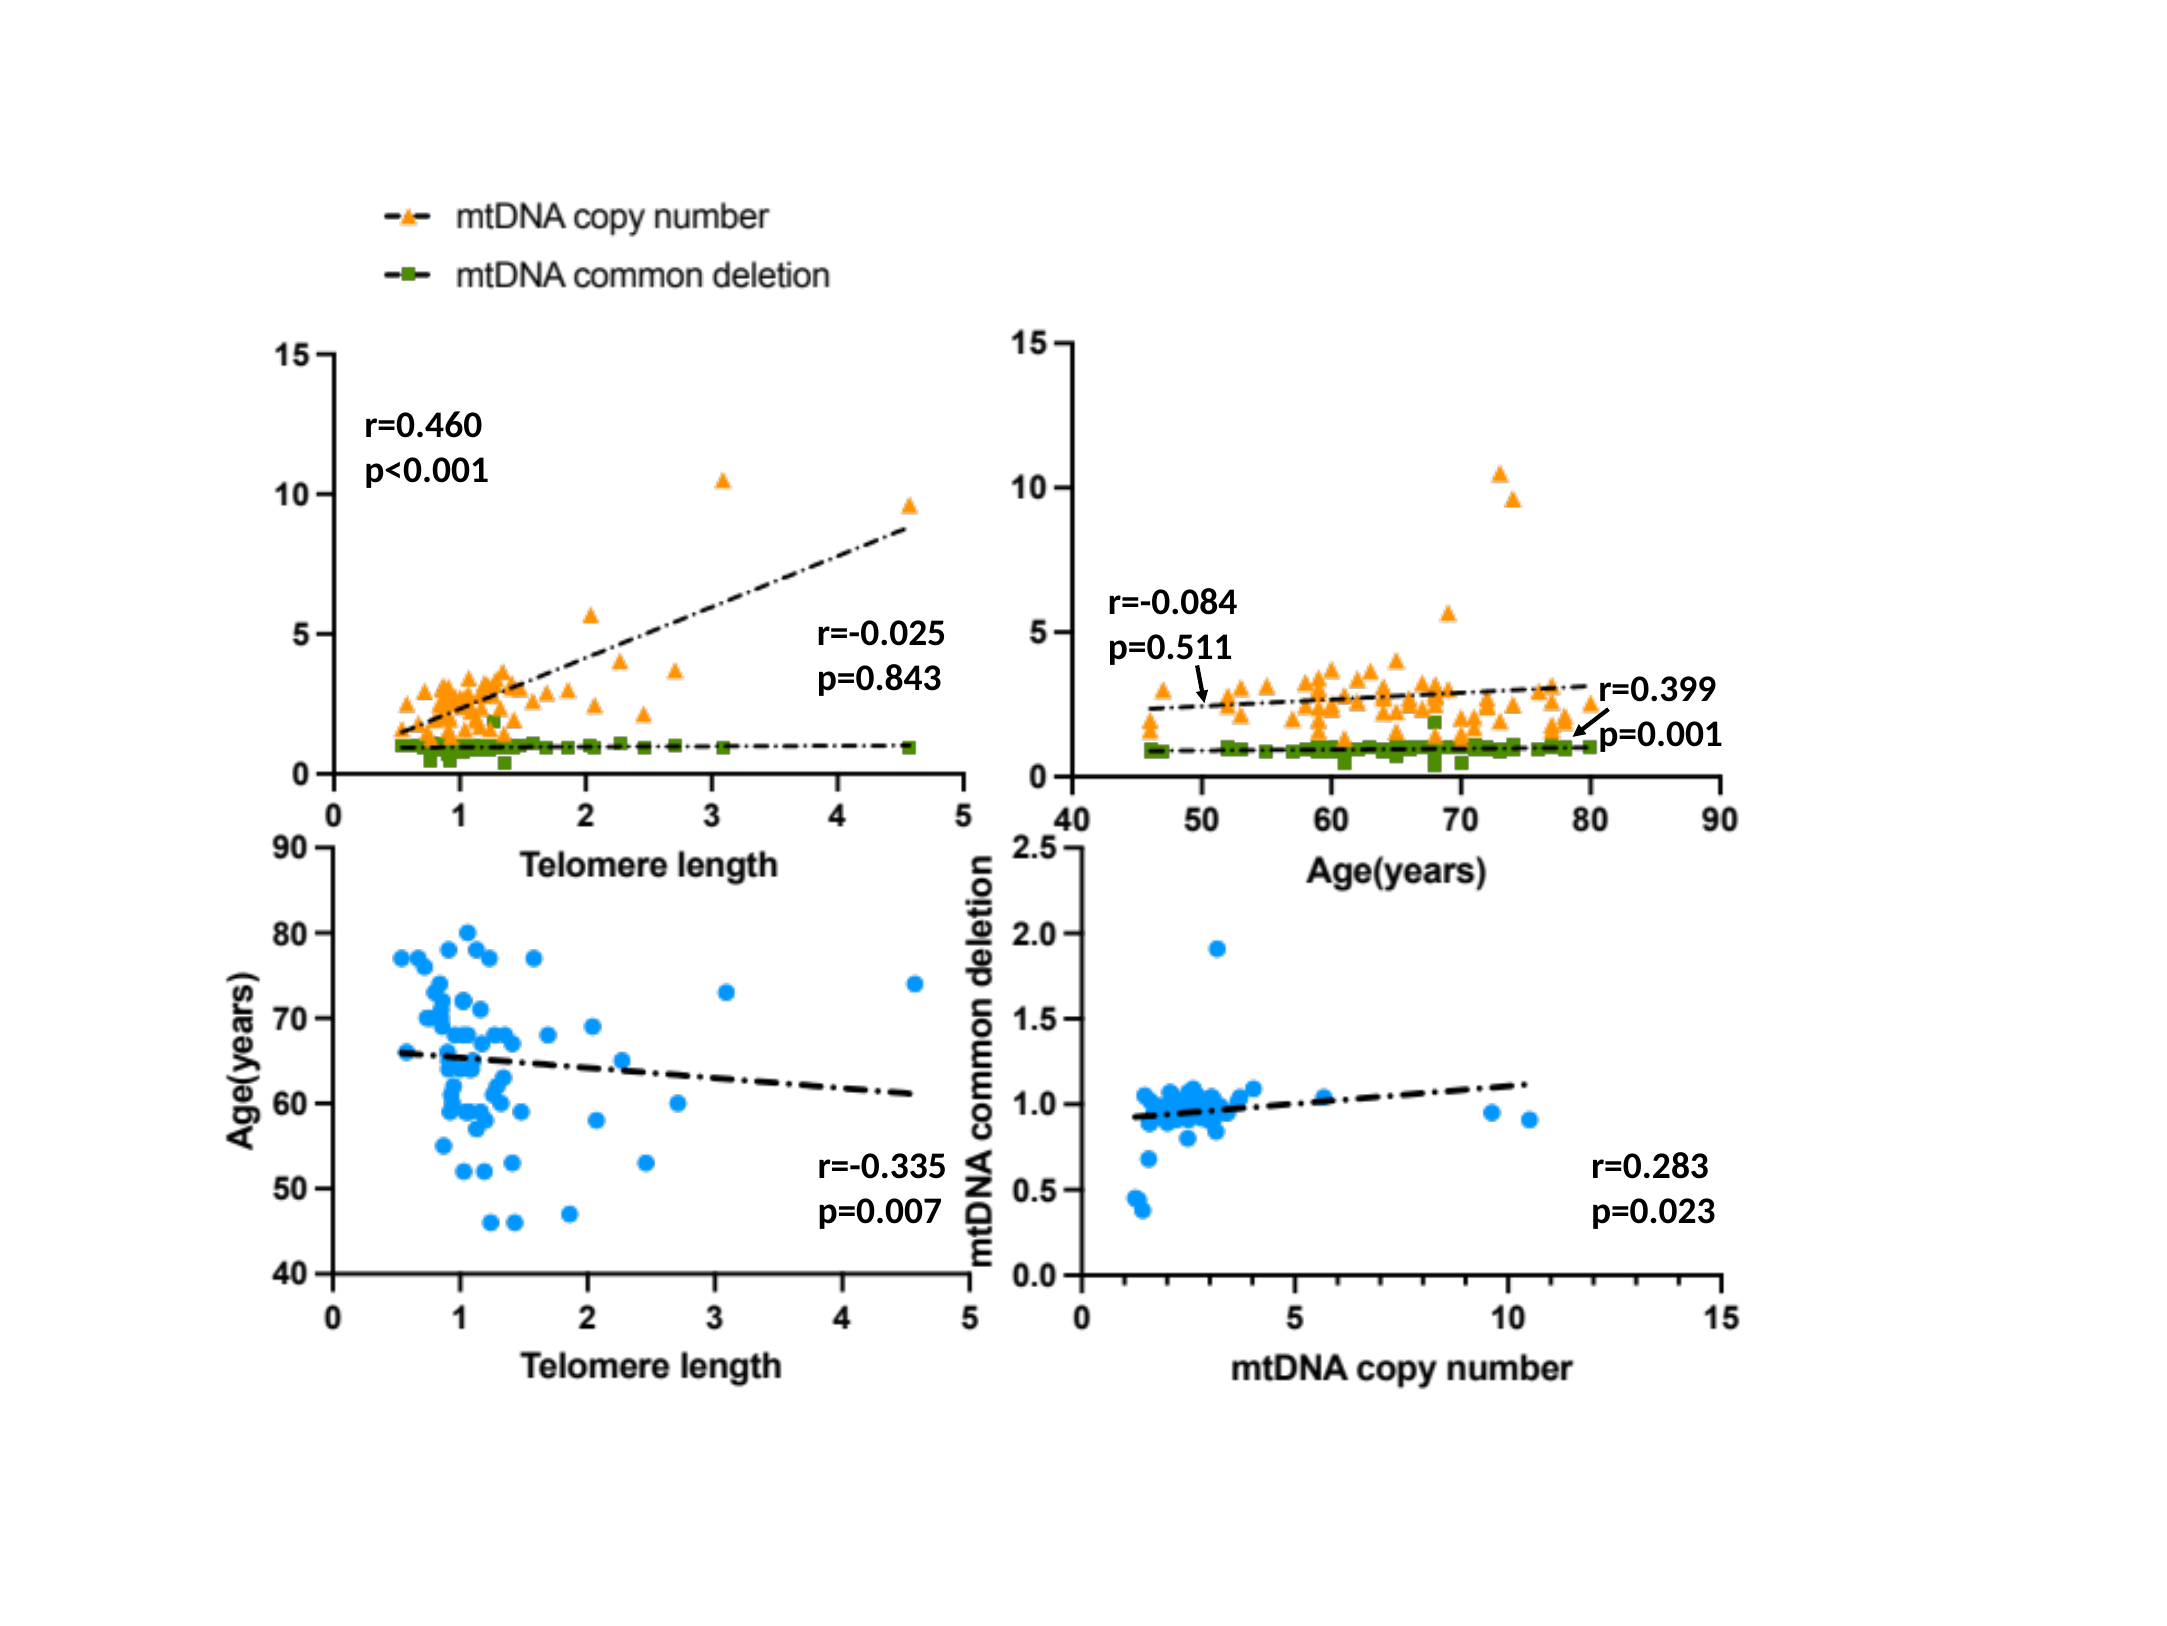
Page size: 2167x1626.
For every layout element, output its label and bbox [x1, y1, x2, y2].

text_box [207, 185, 2167, 1399]
